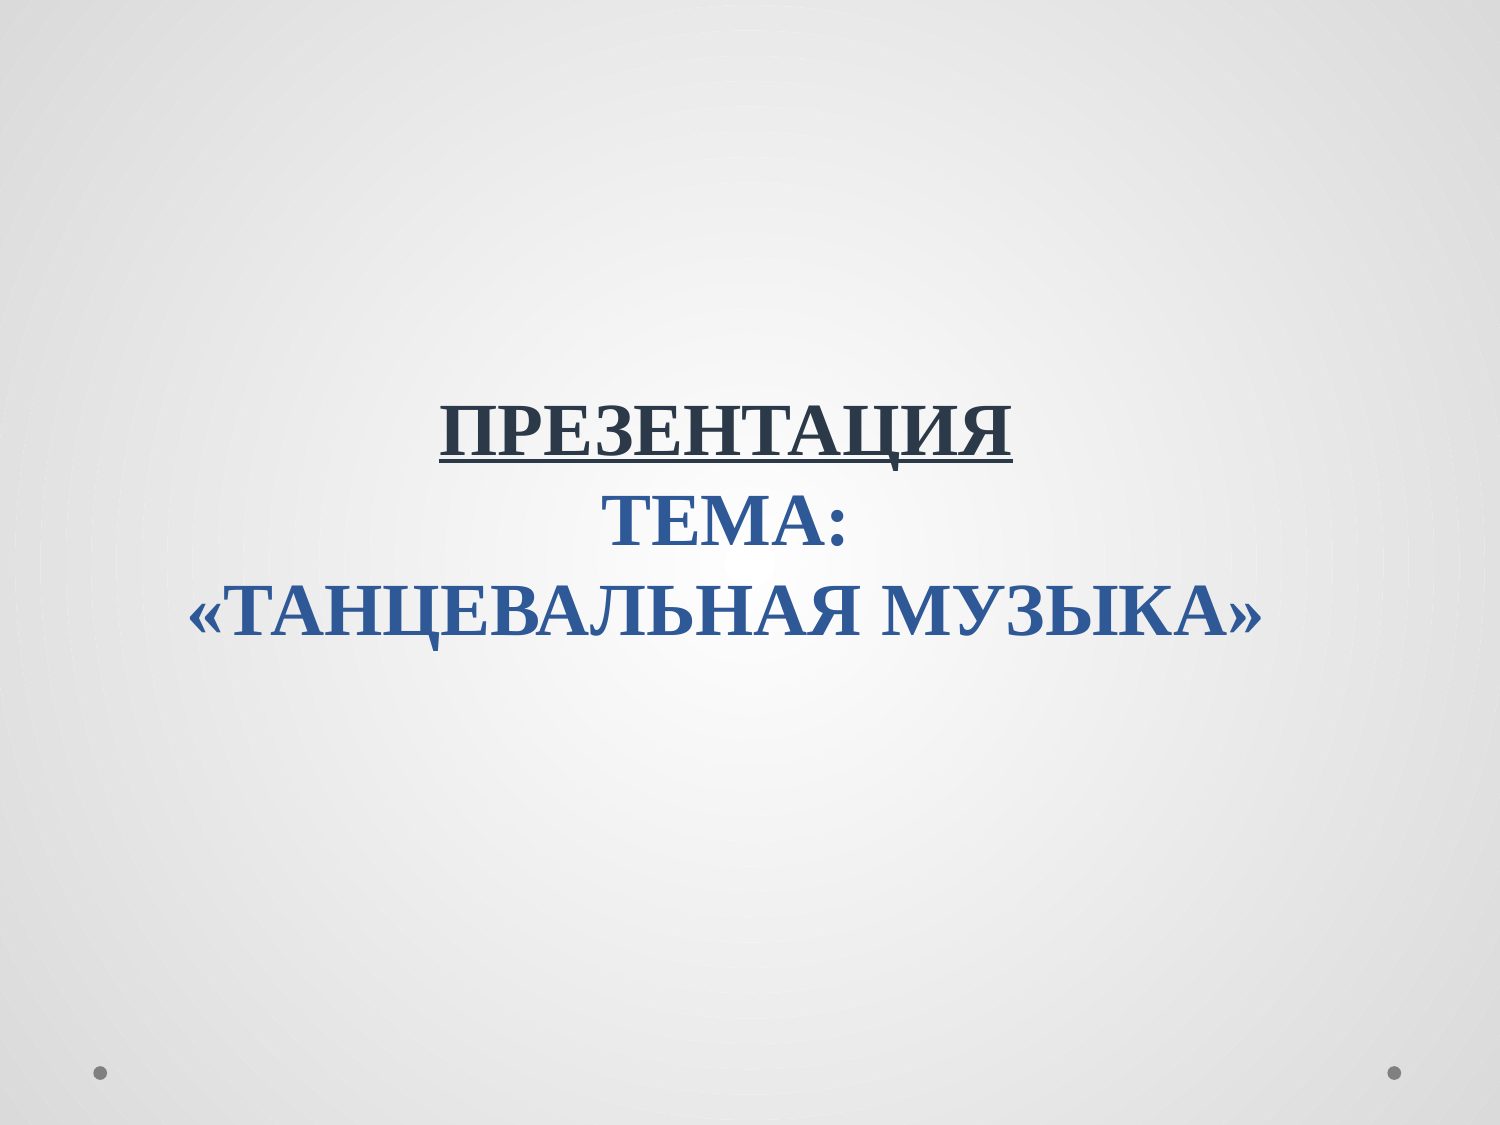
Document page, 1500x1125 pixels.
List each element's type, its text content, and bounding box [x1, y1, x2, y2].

text_box ПРЕЗЕНТАЦИЯ ТЕМА: «ТАНЦЕВАЛЬНАЯ МУЗЫКА» [88, 265, 1364, 658]
text_box [206, 397, 1329, 917]
